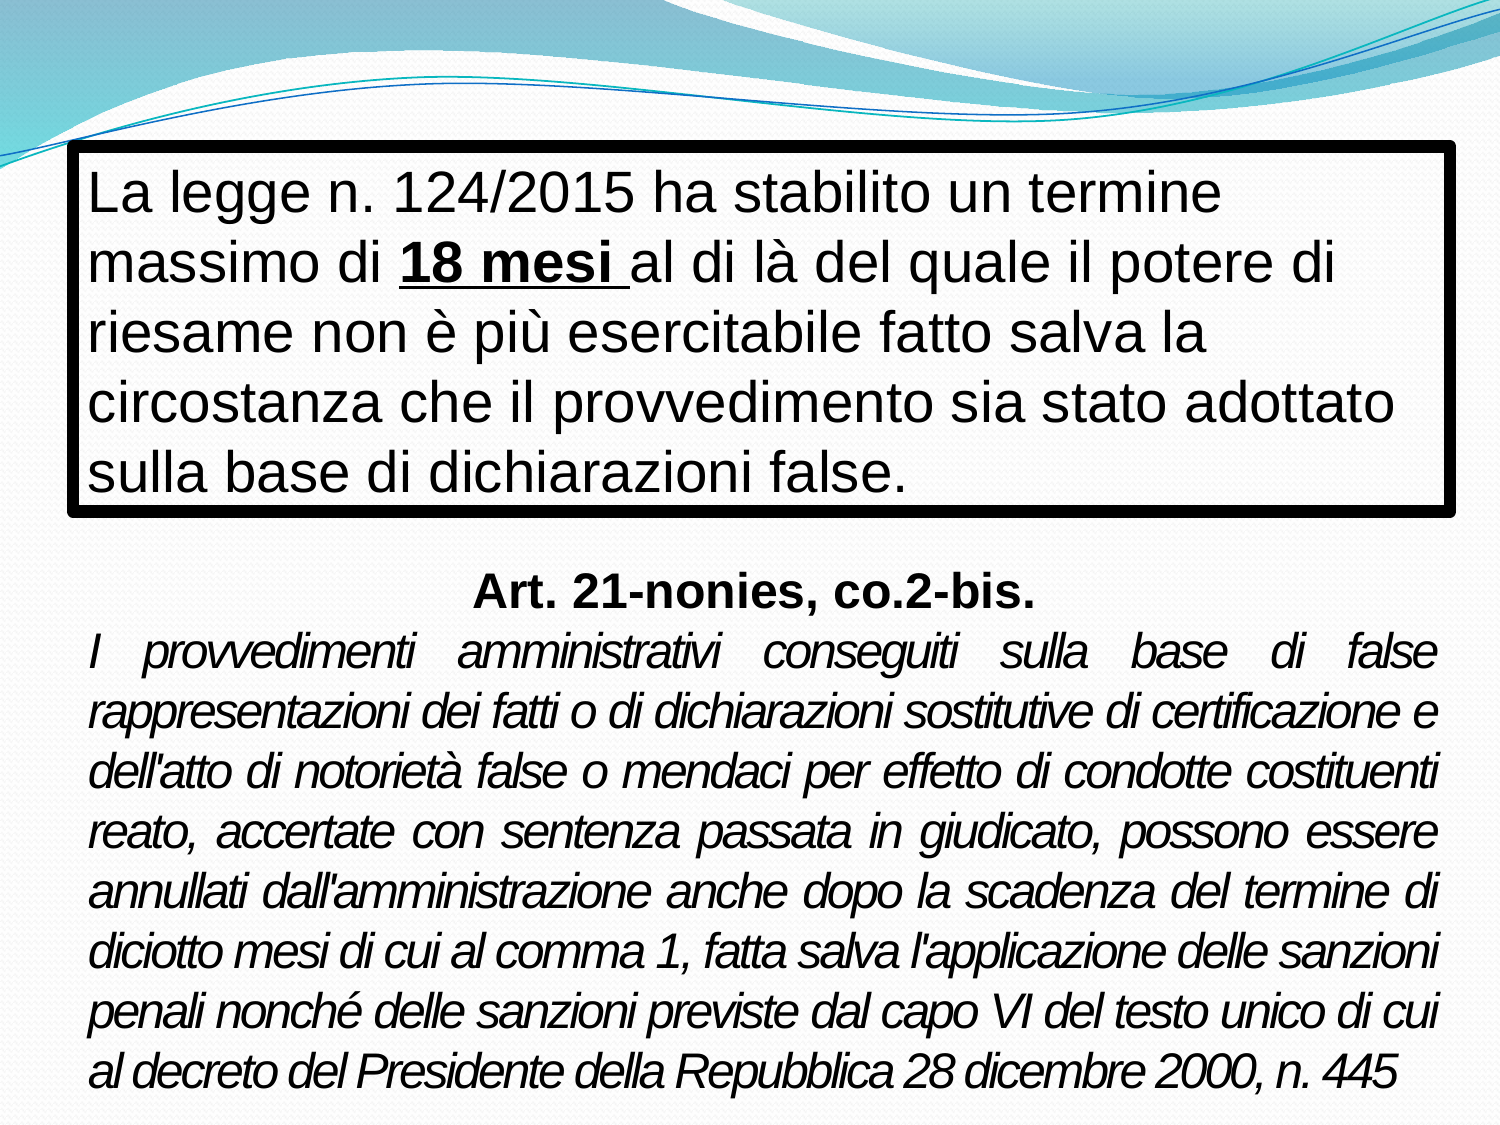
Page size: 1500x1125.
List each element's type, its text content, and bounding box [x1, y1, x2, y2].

text_box Art. 21-nonies, co.2-bis. I provvedimenti amministrativi conseguiti sulla base di false rappresentazioni dei fatti o di dichiarazioni sostitutive di certificazione e dell'atto di notorietà false o mendaci per effetto di condotte costituenti reato, accertate con sentenza passata in giudicato, possono essere annullati dall'amministrazione anche dopo la scadenza del termine di diciotto mesi di cui al comma 1, fatta salva l'applicazione delle sanzioni penali nonché delle sanzioni previste dal capo VI del testo unico di cui al decreto del Presidente della Repubblica 28 dicembre 2000, n. 445 [73, 550, 1451, 1106]
text_box La legge n. 124/2015 ha stabilito un termine massimo di 18 mesi al di là del quale il potere di riesame non è più esercitabile fatto salva la circostanza che il provvedimento sia stato adottato sulla base di dichiarazioni false. [73, 146, 1451, 512]
